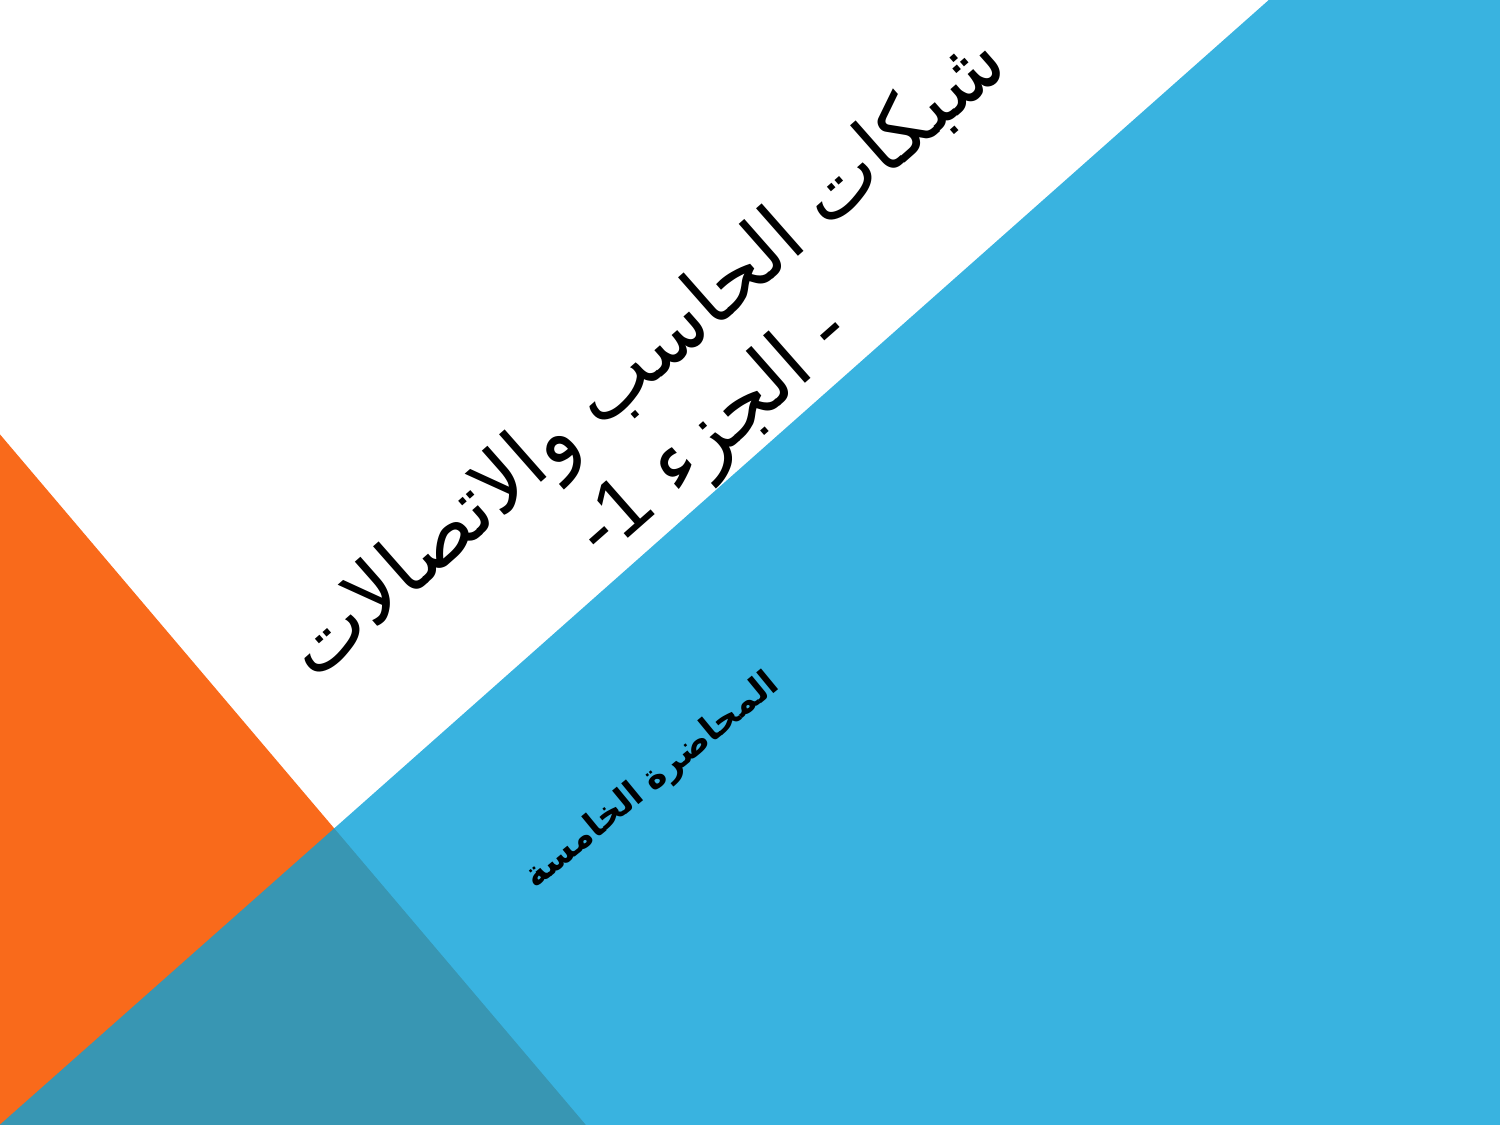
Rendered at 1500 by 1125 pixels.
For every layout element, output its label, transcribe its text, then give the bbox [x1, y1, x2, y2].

subtitle المحاضرة الخامسة [499, 648, 826, 939]
title شبكات الحاسب والاتصالات - الجزء 1- [196, 0, 1150, 825]
